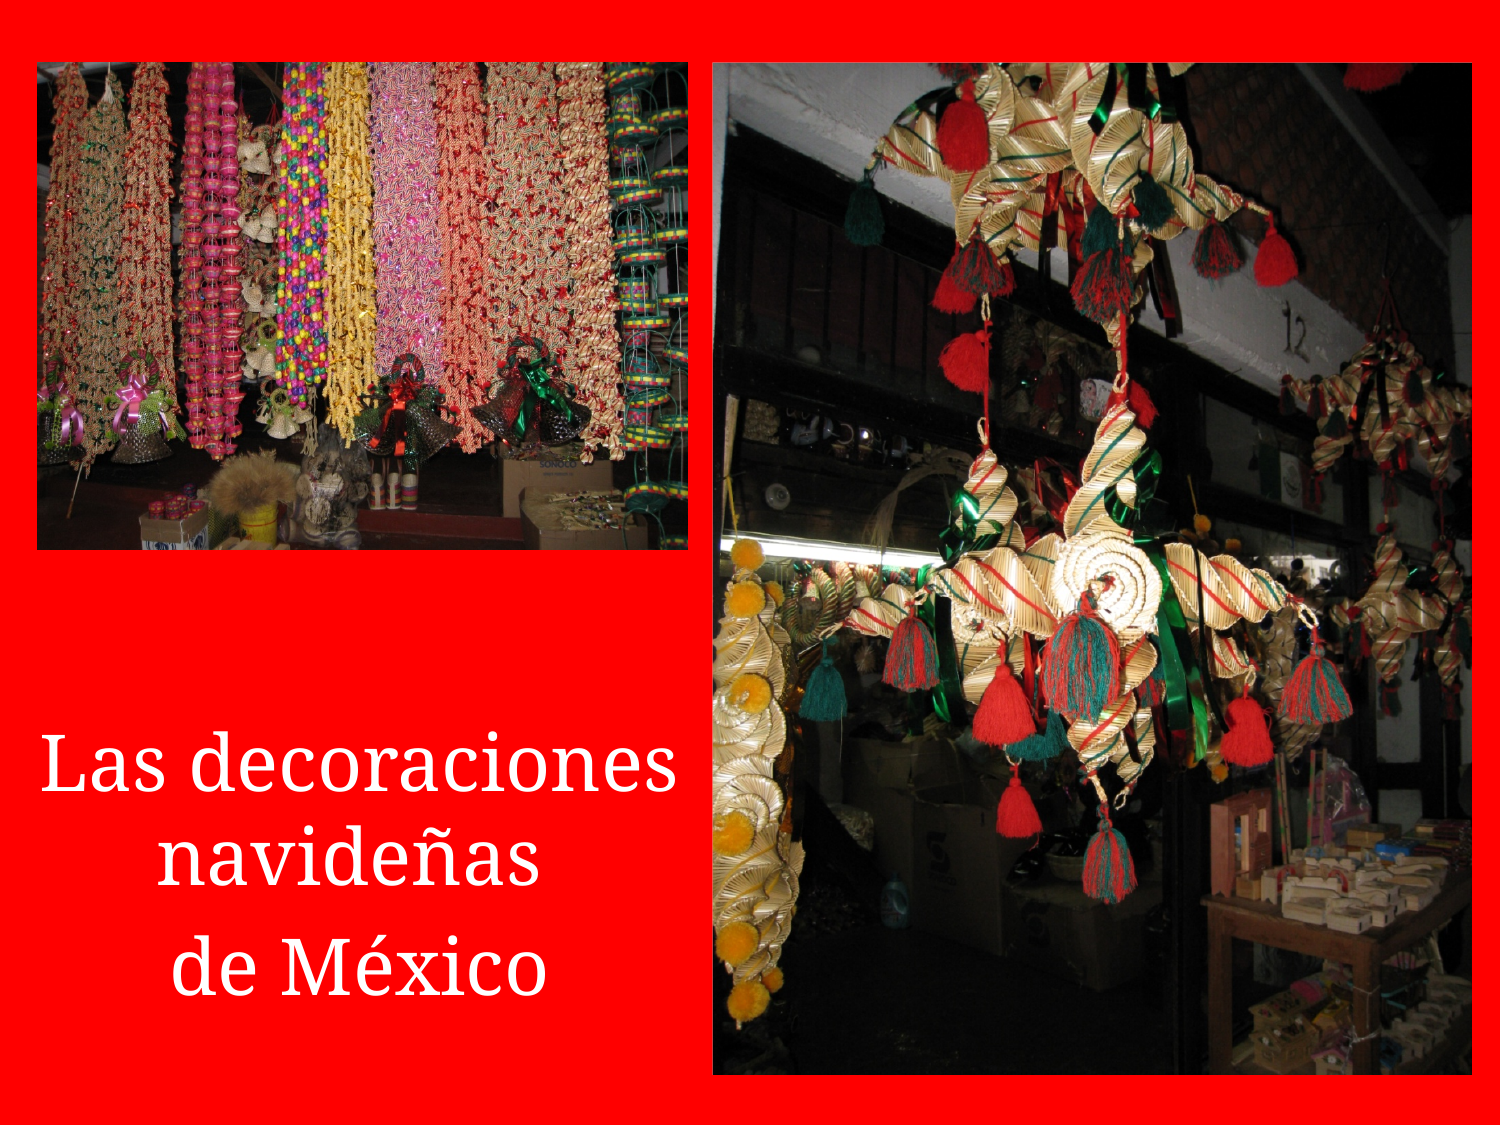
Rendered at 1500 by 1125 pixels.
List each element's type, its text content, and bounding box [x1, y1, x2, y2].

subtitle Las decoraciones navideñas de México [6, 662, 712, 1032]
picture [37, 62, 1500, 1074]
